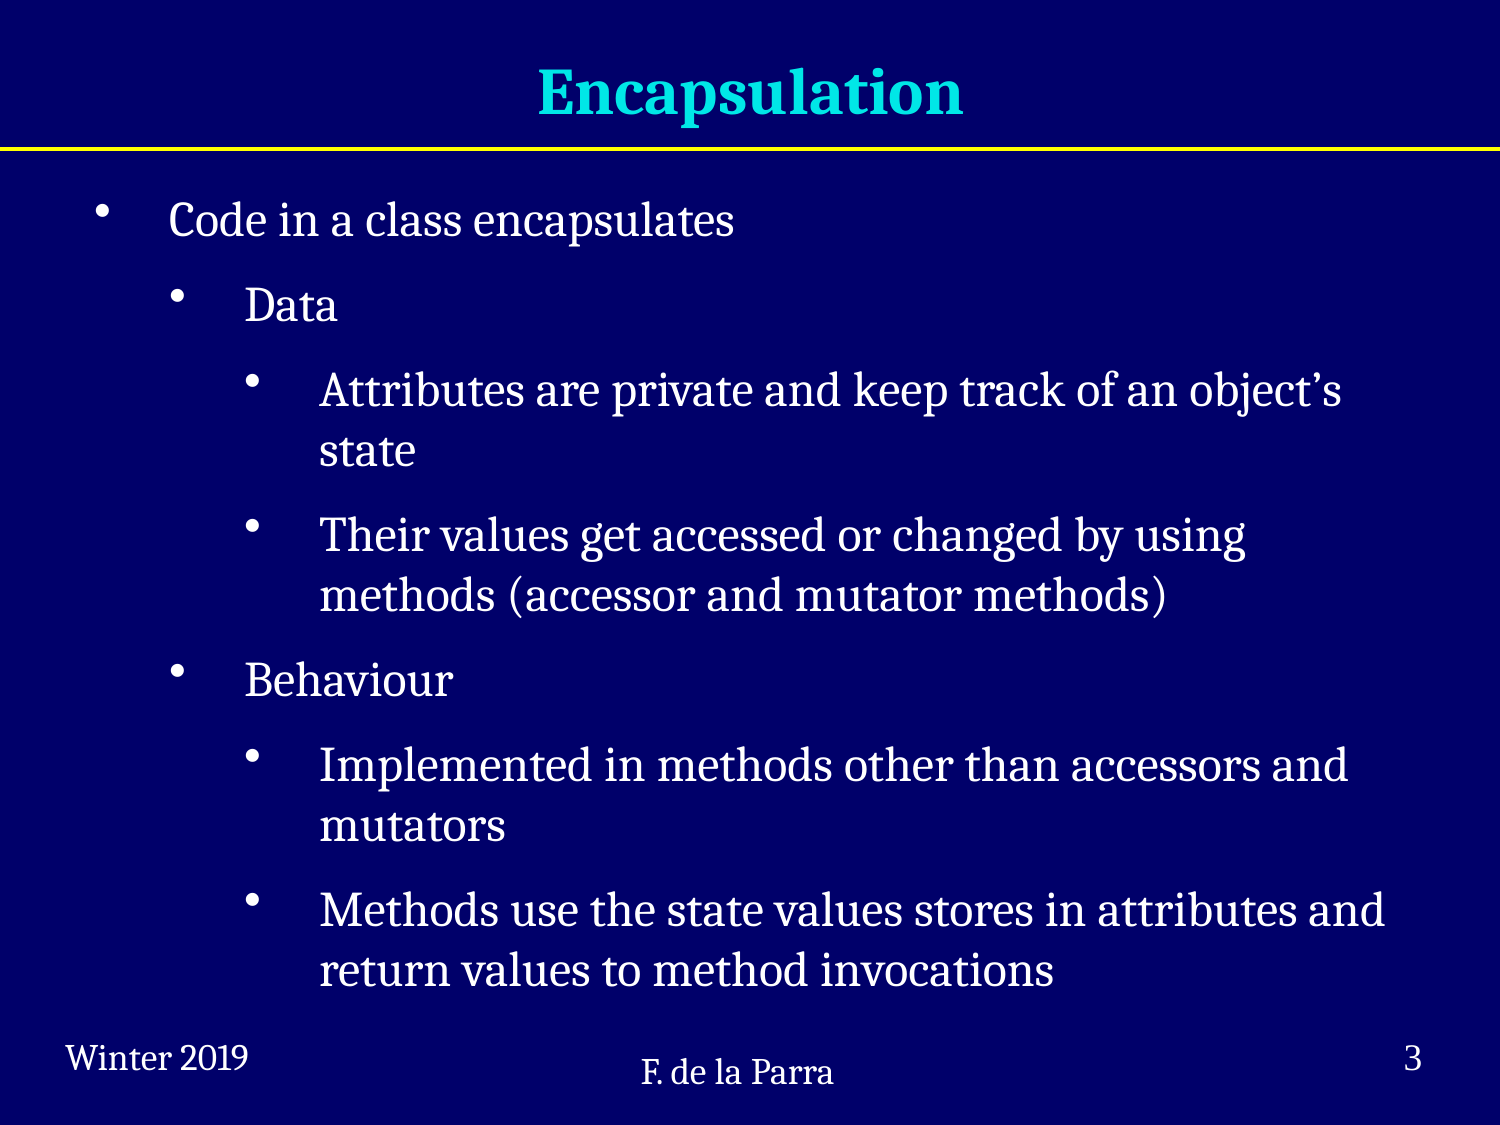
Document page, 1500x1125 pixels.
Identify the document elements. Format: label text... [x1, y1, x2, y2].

text_box F. de la Parra [625, 1039, 874, 1100]
title Encapsulation [49, 24, 1438, 147]
slide_number Winter 2019 [49, 1024, 363, 1101]
slide_number 3 [1124, 1024, 1438, 1101]
text_box Code in a class encapsulates Data Attributes are private and keep track of an object’s state Their values get accessed or changed by using methods (accessor and mutator methods) Behaviour Implemented in methods other than accessors and mutators Methods use the state values stores in attributes and return values to method invocations [79, 178, 1409, 1004]
